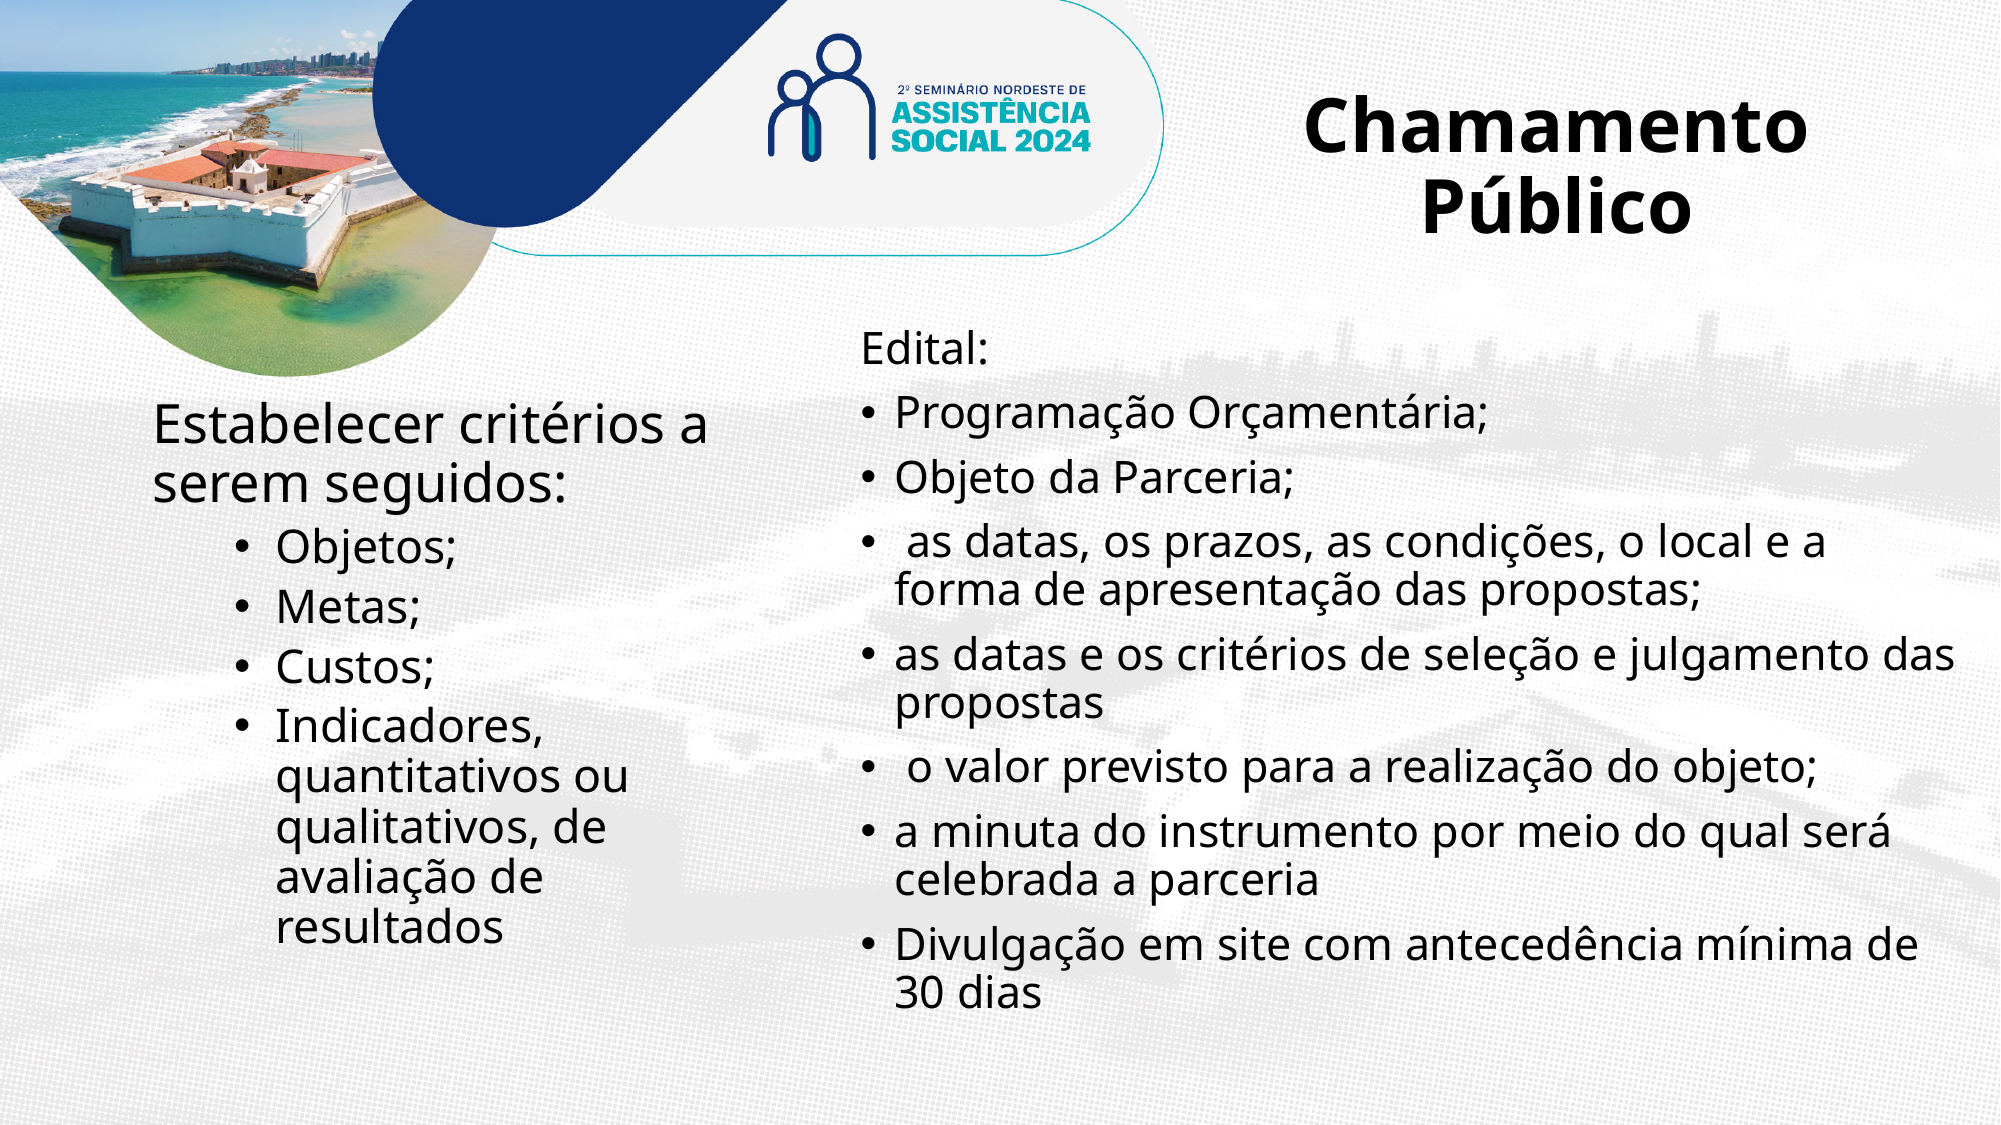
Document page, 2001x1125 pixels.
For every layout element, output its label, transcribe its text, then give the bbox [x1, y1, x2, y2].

picture [0, 0, 2001, 1125]
list Estabelecer critérios a serem seguidos: Objetos; Metas; Custos; Indicadores, quantitativos ou qualitativos, de avaliação de resultados [137, 389, 798, 961]
title Chamamento Público [1193, 59, 1920, 278]
list Edital: Programação Orçamentária; Objeto da Parceria; as datas, os prazos, as condições, o local e a forma de apresentação das propostas; as datas e os critérios de seleção e julgamento das propostas o valor previsto para a realização do objeto; a minuta do instrumento por meio do qual será celebrada a parceria Divulgação em site com antecedência mínima de 30 dias [845, 318, 1974, 1032]
